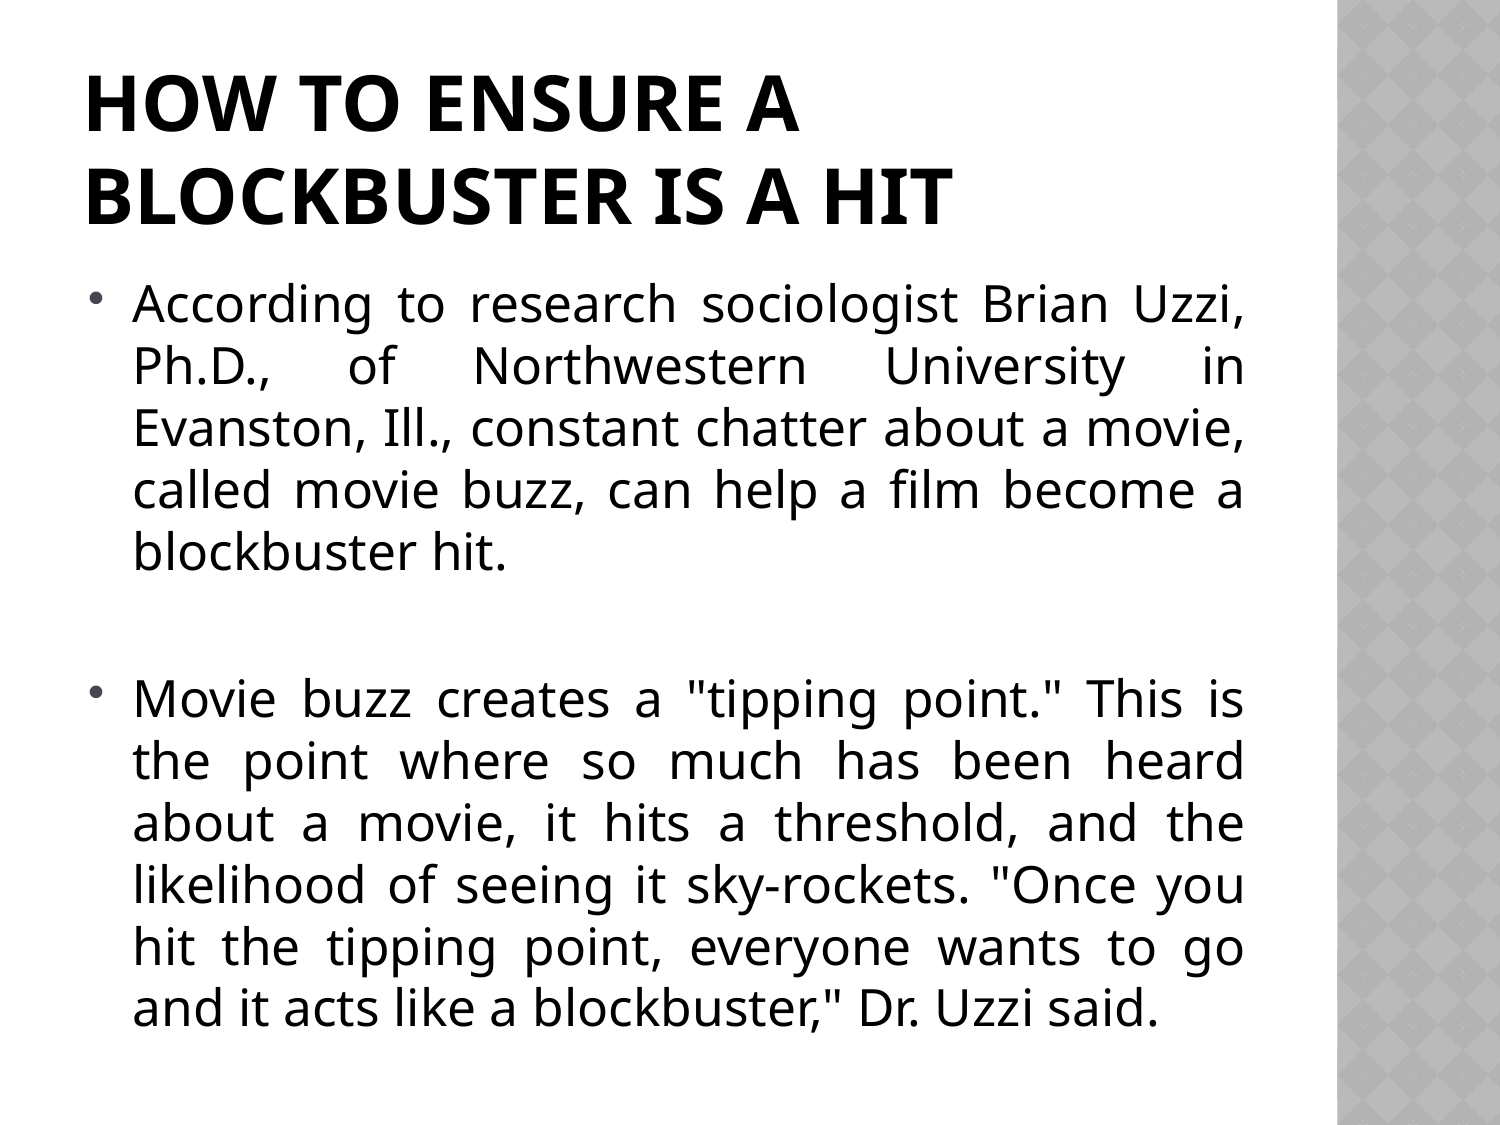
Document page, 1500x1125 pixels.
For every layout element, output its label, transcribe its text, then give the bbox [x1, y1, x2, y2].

title How to ensure a blockbuster is a hit [75, 52, 1263, 240]
list According to research sociologist Brian Uzzi, Ph.D., of Northwestern University in Evanston, Ill., constant chatter about a movie, called movie buzz, can help a film become a blockbuster hit. Movie buzz creates a "tipping point." This is the point where so much has been heard about a movie, it hits a threshold, and the likelihood of seeing it sky-rockets. "Once you hit the tipping point, everyone wants to go and it acts like a blockbuster," Dr. Uzzi said. [75, 264, 1263, 1059]
